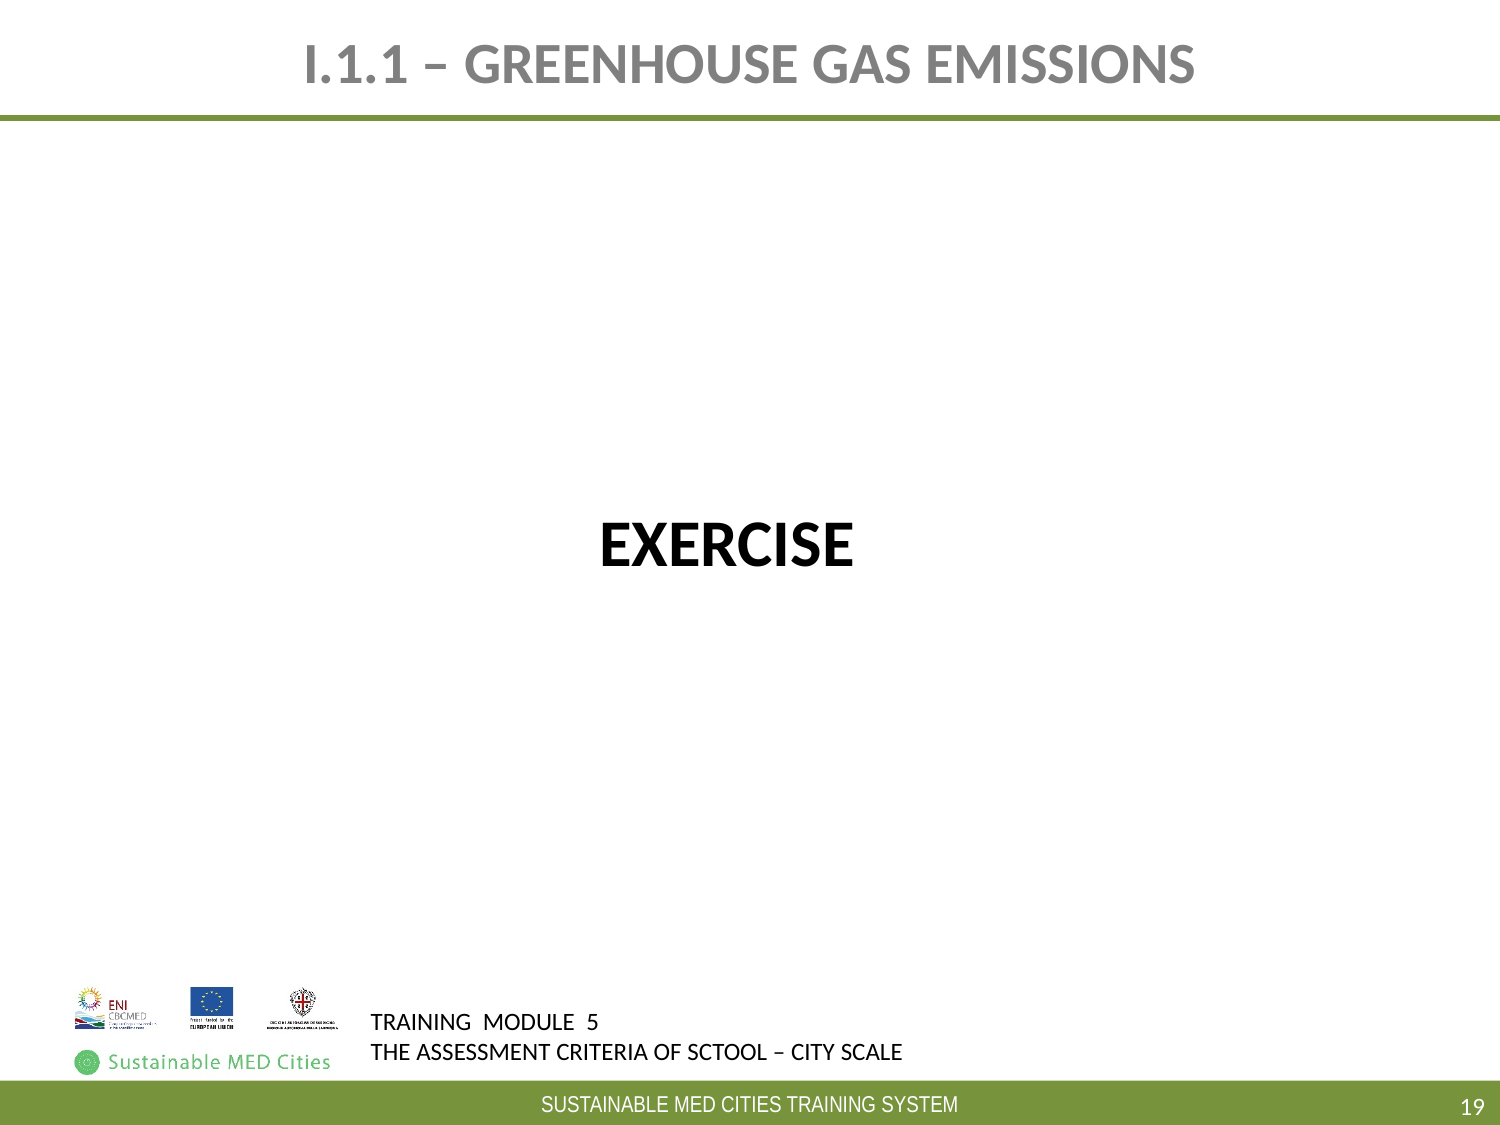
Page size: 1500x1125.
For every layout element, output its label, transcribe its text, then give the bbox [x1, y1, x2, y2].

list EXERCISE [43, 262, 1425, 944]
title I.1.1 – GREENHOUSE GAS EMISSIONS [0, 0, 1500, 121]
slide_number 19 [1149, 1086, 1500, 1125]
picture [62, 978, 356, 1080]
